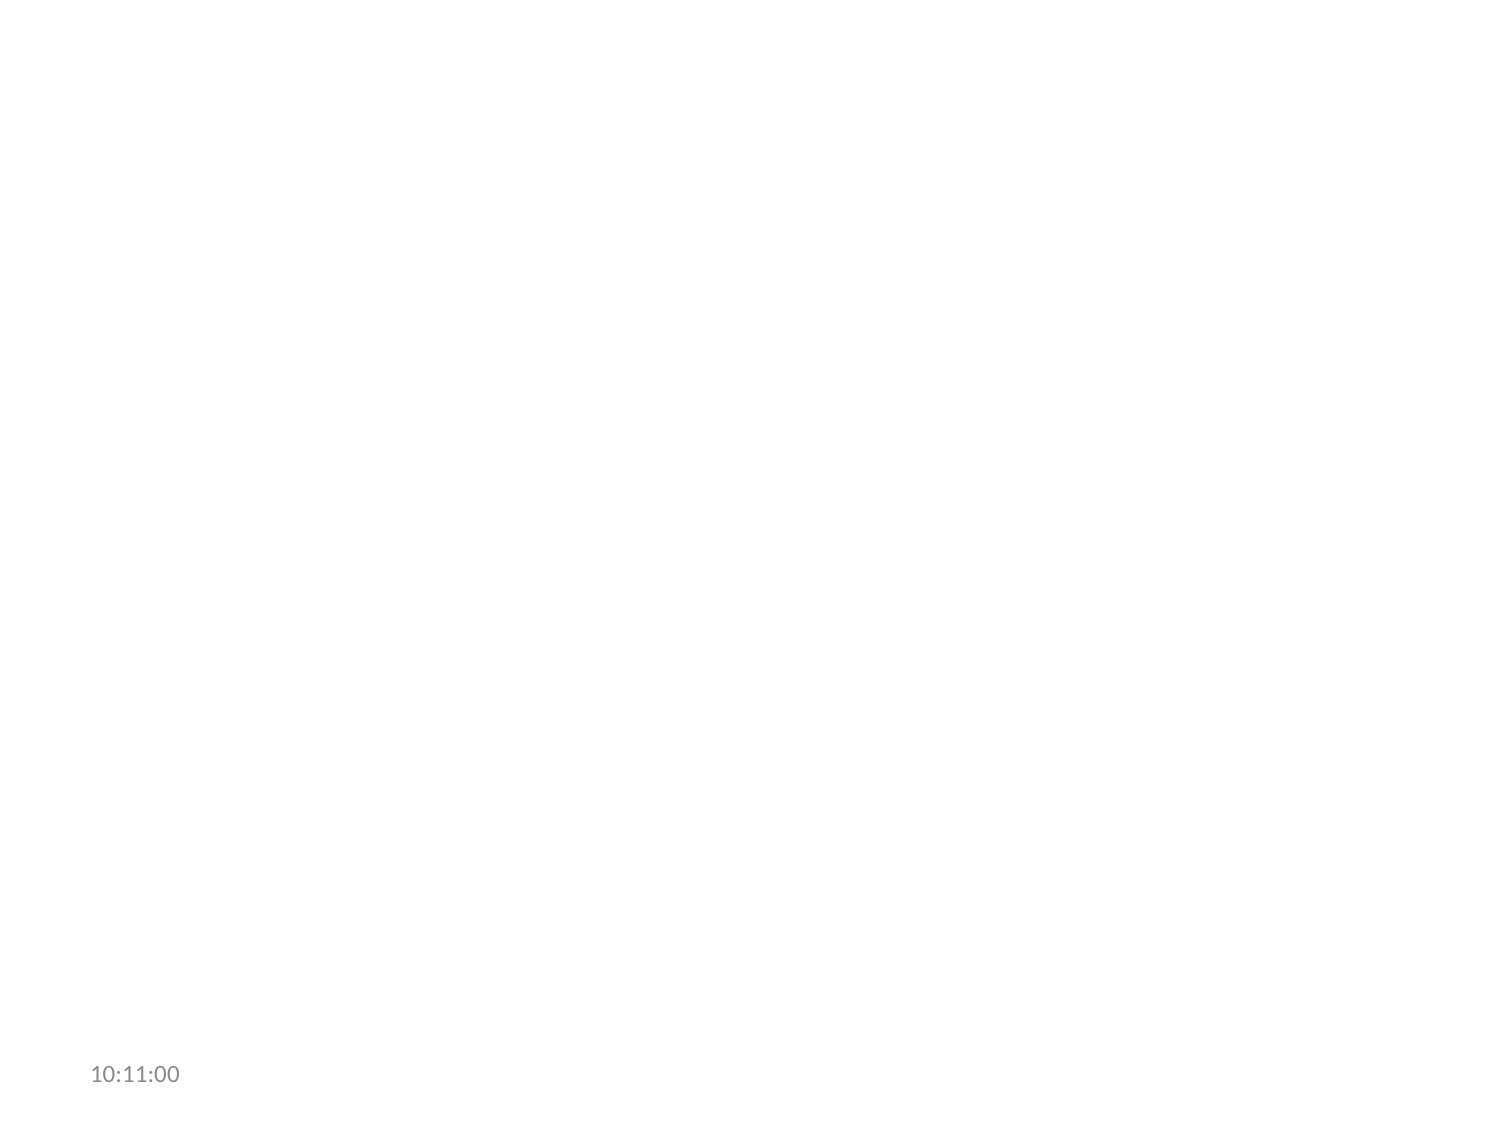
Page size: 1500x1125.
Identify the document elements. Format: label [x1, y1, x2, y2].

slide_number [75, 1042, 425, 1103]
